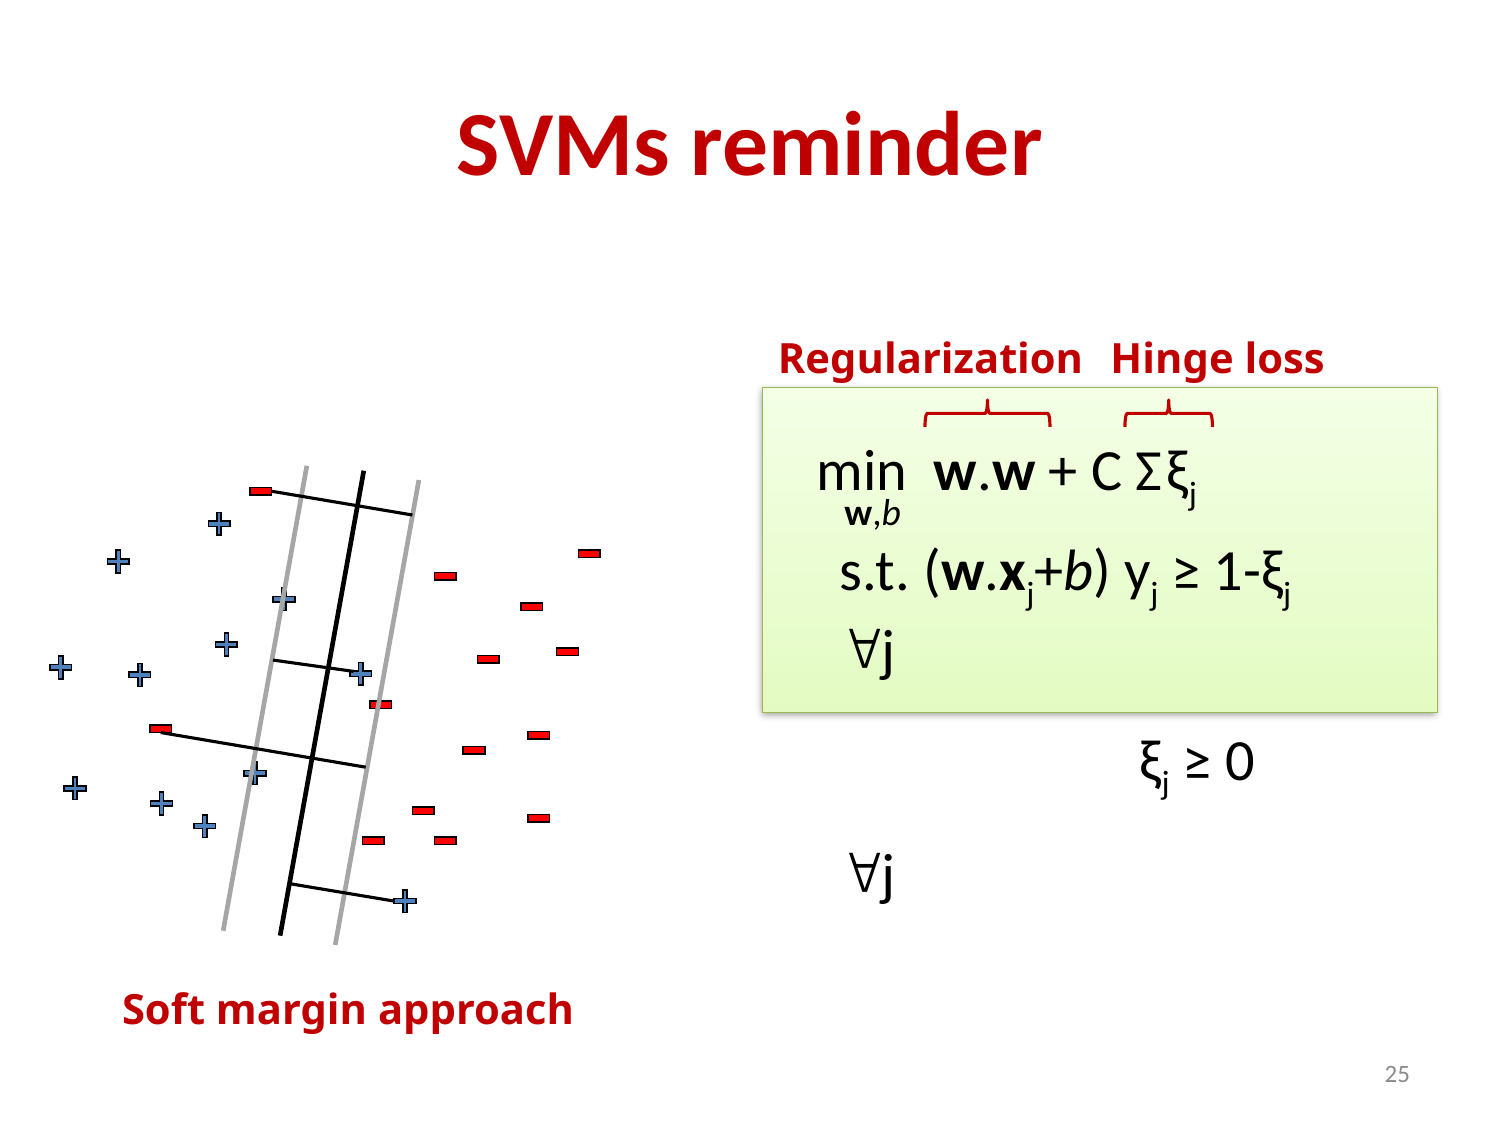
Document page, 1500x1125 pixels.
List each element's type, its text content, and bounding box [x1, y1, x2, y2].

text_box [369, 701, 392, 709]
text_box [273, 587, 295, 611]
text_box [578, 549, 600, 558]
text_box [356, 662, 372, 686]
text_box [245, 647, 281, 853]
text_box Soft margin approach [107, 975, 590, 1040]
text_box [129, 663, 151, 687]
text_box [150, 792, 173, 815]
text_box [556, 648, 579, 656]
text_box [762, 387, 1438, 718]
text_box [520, 602, 543, 611]
text_box [399, 889, 416, 913]
text_box [362, 837, 384, 845]
text_box [434, 837, 456, 845]
text_box [249, 487, 272, 495]
text_box [49, 655, 72, 679]
text_box [193, 814, 216, 838]
text_box [477, 655, 500, 664]
slide_number 25 [1074, 1042, 1425, 1103]
title SVMs reminder [75, 45, 1425, 233]
text_box [64, 777, 86, 800]
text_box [286, 659, 354, 672]
text_box [208, 512, 230, 536]
text_box [215, 633, 238, 656]
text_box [290, 883, 395, 902]
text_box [271, 491, 413, 516]
text_box [528, 731, 550, 739]
text_box Regularization [763, 324, 1099, 385]
text_box Hinge loss [1099, 324, 1340, 385]
text_box [107, 550, 130, 573]
text_box [528, 814, 550, 823]
text_box [434, 572, 456, 581]
text_box [412, 806, 435, 815]
text_box [149, 724, 172, 733]
text_box [463, 746, 485, 755]
